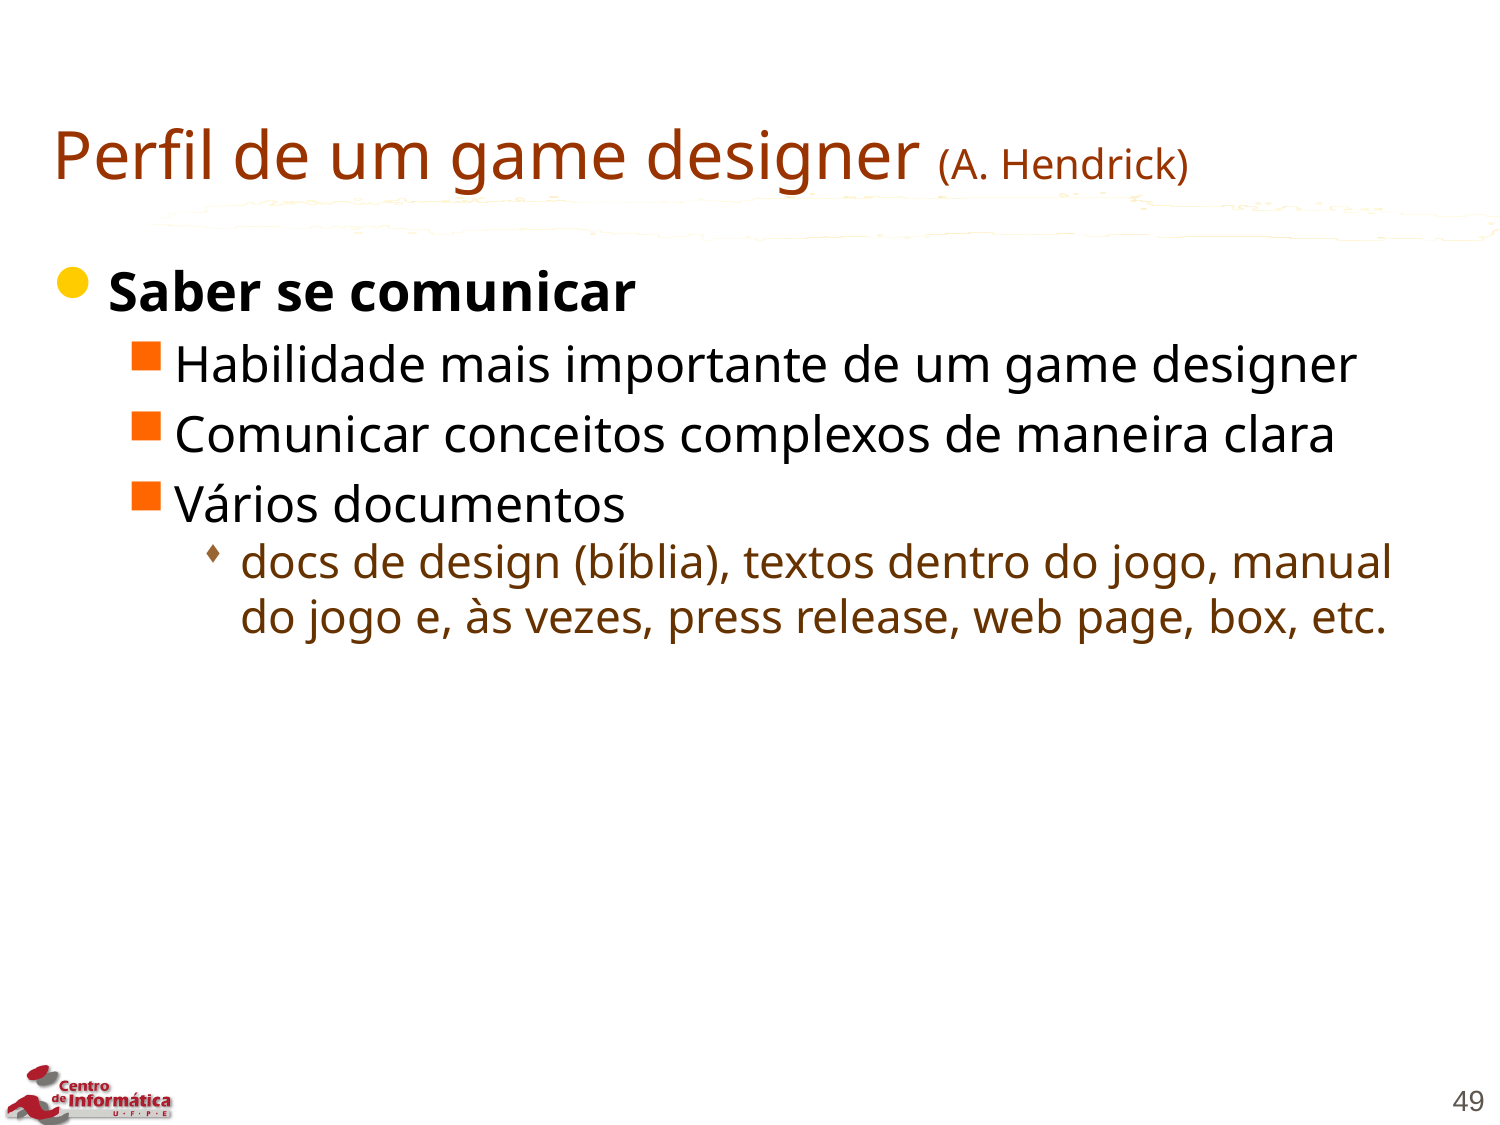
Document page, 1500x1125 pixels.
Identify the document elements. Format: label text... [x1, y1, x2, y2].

slide_number 49 [1187, 1049, 1500, 1125]
title Perfil de um game designer (A. Hendrick) [37, 12, 1434, 200]
picture [0, 1062, 175, 1125]
list Saber se comunicar Habilidade mais importante de um game designer Comunicar conceitos complexos de maneira clara Vários documentos docs de design (bíblia), textos dentro do jogo, manual do jogo e, às vezes, press release, web page, box, etc. [37, 249, 1475, 1025]
